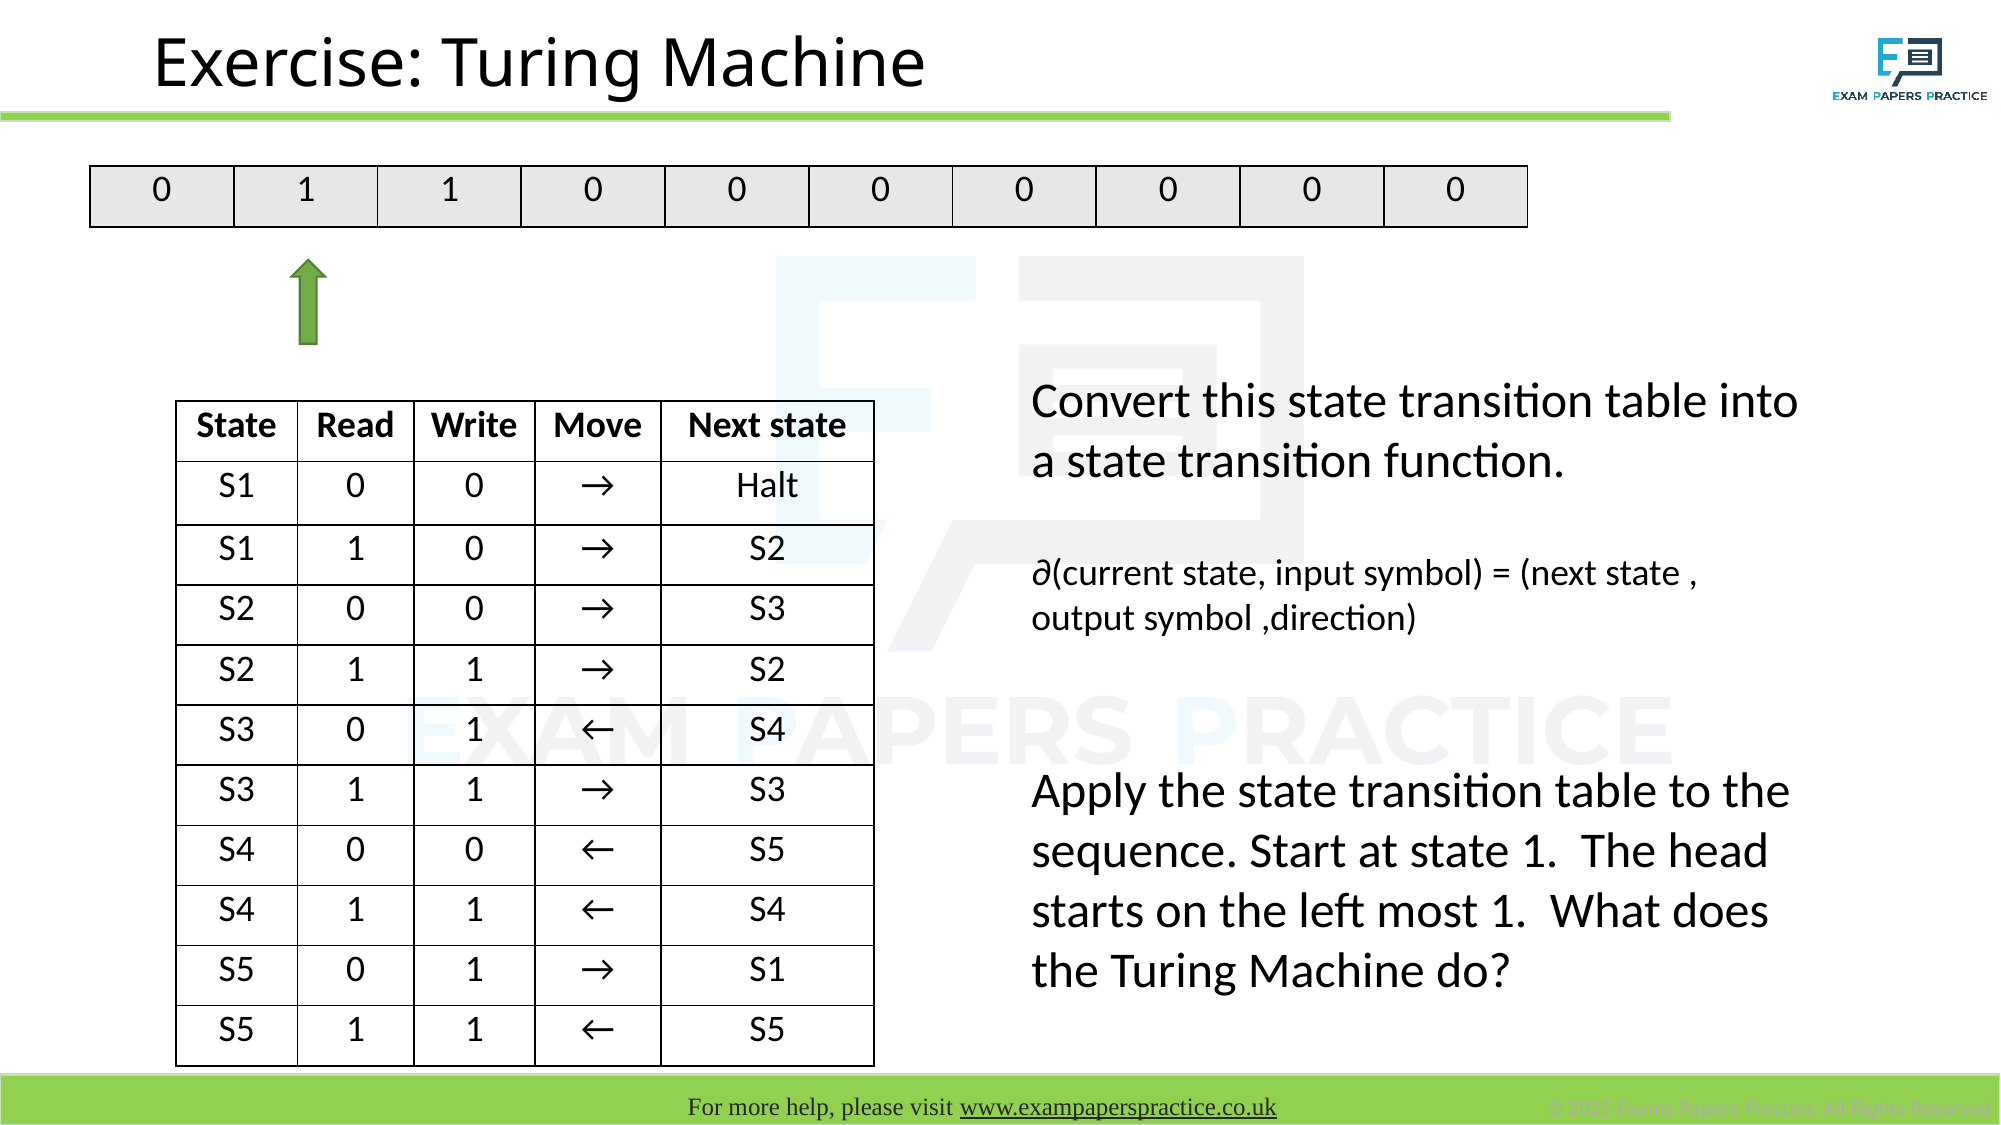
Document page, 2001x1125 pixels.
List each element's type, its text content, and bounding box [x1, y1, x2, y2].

table_cell Halt [662, 462, 873, 524]
table_cell 0 [415, 586, 534, 644]
table_cell 1 [415, 706, 534, 764]
table_header 1 [235, 167, 377, 226]
table_cell → [536, 766, 660, 825]
table_cell S2 [662, 646, 873, 704]
table_cell 0 [415, 462, 534, 524]
table_cell S2 [177, 646, 297, 704]
table_cell 1 [415, 946, 534, 1005]
table_cell S3 [662, 766, 873, 825]
table_header 0 [522, 167, 664, 226]
table_cell 1 [298, 646, 413, 704]
table_cell S5 [177, 1006, 297, 1065]
table_cell ← [536, 706, 660, 764]
table_cell 1 [298, 1006, 413, 1065]
table_header 1 [378, 167, 520, 226]
table_cell S2 [662, 526, 873, 584]
table_header 0 [810, 167, 952, 226]
table_cell S5 [177, 946, 297, 1005]
table_cell 0 [415, 826, 534, 885]
table_cell → [536, 946, 660, 1005]
table_cell S1 [177, 526, 297, 584]
table_cell S3 [177, 766, 297, 825]
table_cell → [536, 526, 660, 584]
table_cell 1 [298, 766, 413, 825]
table_header 0 [1385, 167, 1527, 226]
table_cell 1 [415, 766, 534, 825]
table_cell → [536, 646, 660, 704]
table_cell S4 [662, 886, 873, 945]
table_cell ← [536, 1006, 660, 1065]
table_cell S5 [662, 1006, 873, 1065]
table_cell S1 [662, 946, 873, 1005]
table_cell S3 [177, 706, 297, 764]
text_box Convert this state transition table into a state transition function. ∂(current state, input symbol) = (next state , output symbol ,direction) Apply the state transition table to the sequence. Start at state 1. The head starts on the left most 1. What does the Turing Machine do? [1016, 360, 1824, 1006]
title Exercise: Turing Machine [137, 59, 1863, 70]
table_cell 0 [298, 706, 413, 764]
table_cell → [536, 586, 660, 644]
table_cell 1 [298, 526, 413, 584]
table_cell S4 [662, 706, 873, 764]
table_cell S5 [662, 826, 873, 885]
table_cell S1 [177, 462, 297, 524]
table_cell 1 [415, 1006, 534, 1065]
table_cell 0 [298, 462, 413, 524]
table_cell 1 [415, 646, 534, 704]
table_header 0 [1097, 167, 1239, 226]
table_header Write [415, 402, 534, 461]
table_cell 0 [298, 946, 413, 1005]
table_cell 1 [298, 886, 413, 945]
table_cell ← [536, 826, 660, 885]
table_header State [177, 402, 297, 461]
table_cell 1 [415, 886, 534, 945]
table_header 0 [1241, 167, 1383, 226]
table_cell 0 [415, 526, 534, 584]
table_header 0 [91, 167, 233, 226]
table_cell → [536, 462, 660, 524]
table_cell 0 [298, 586, 413, 644]
table_header Move [536, 402, 660, 461]
table_header 0 [953, 167, 1095, 226]
text_box [288, 258, 328, 345]
table_header 0 [666, 167, 808, 226]
table_cell 0 [298, 826, 413, 885]
table_cell S2 [177, 586, 297, 644]
table_cell ← [536, 886, 660, 945]
table_cell S4 [177, 826, 297, 885]
table_cell S3 [662, 586, 873, 644]
table_cell S4 [177, 886, 297, 945]
table_header Read [298, 402, 413, 461]
table_header Next state [662, 402, 873, 461]
